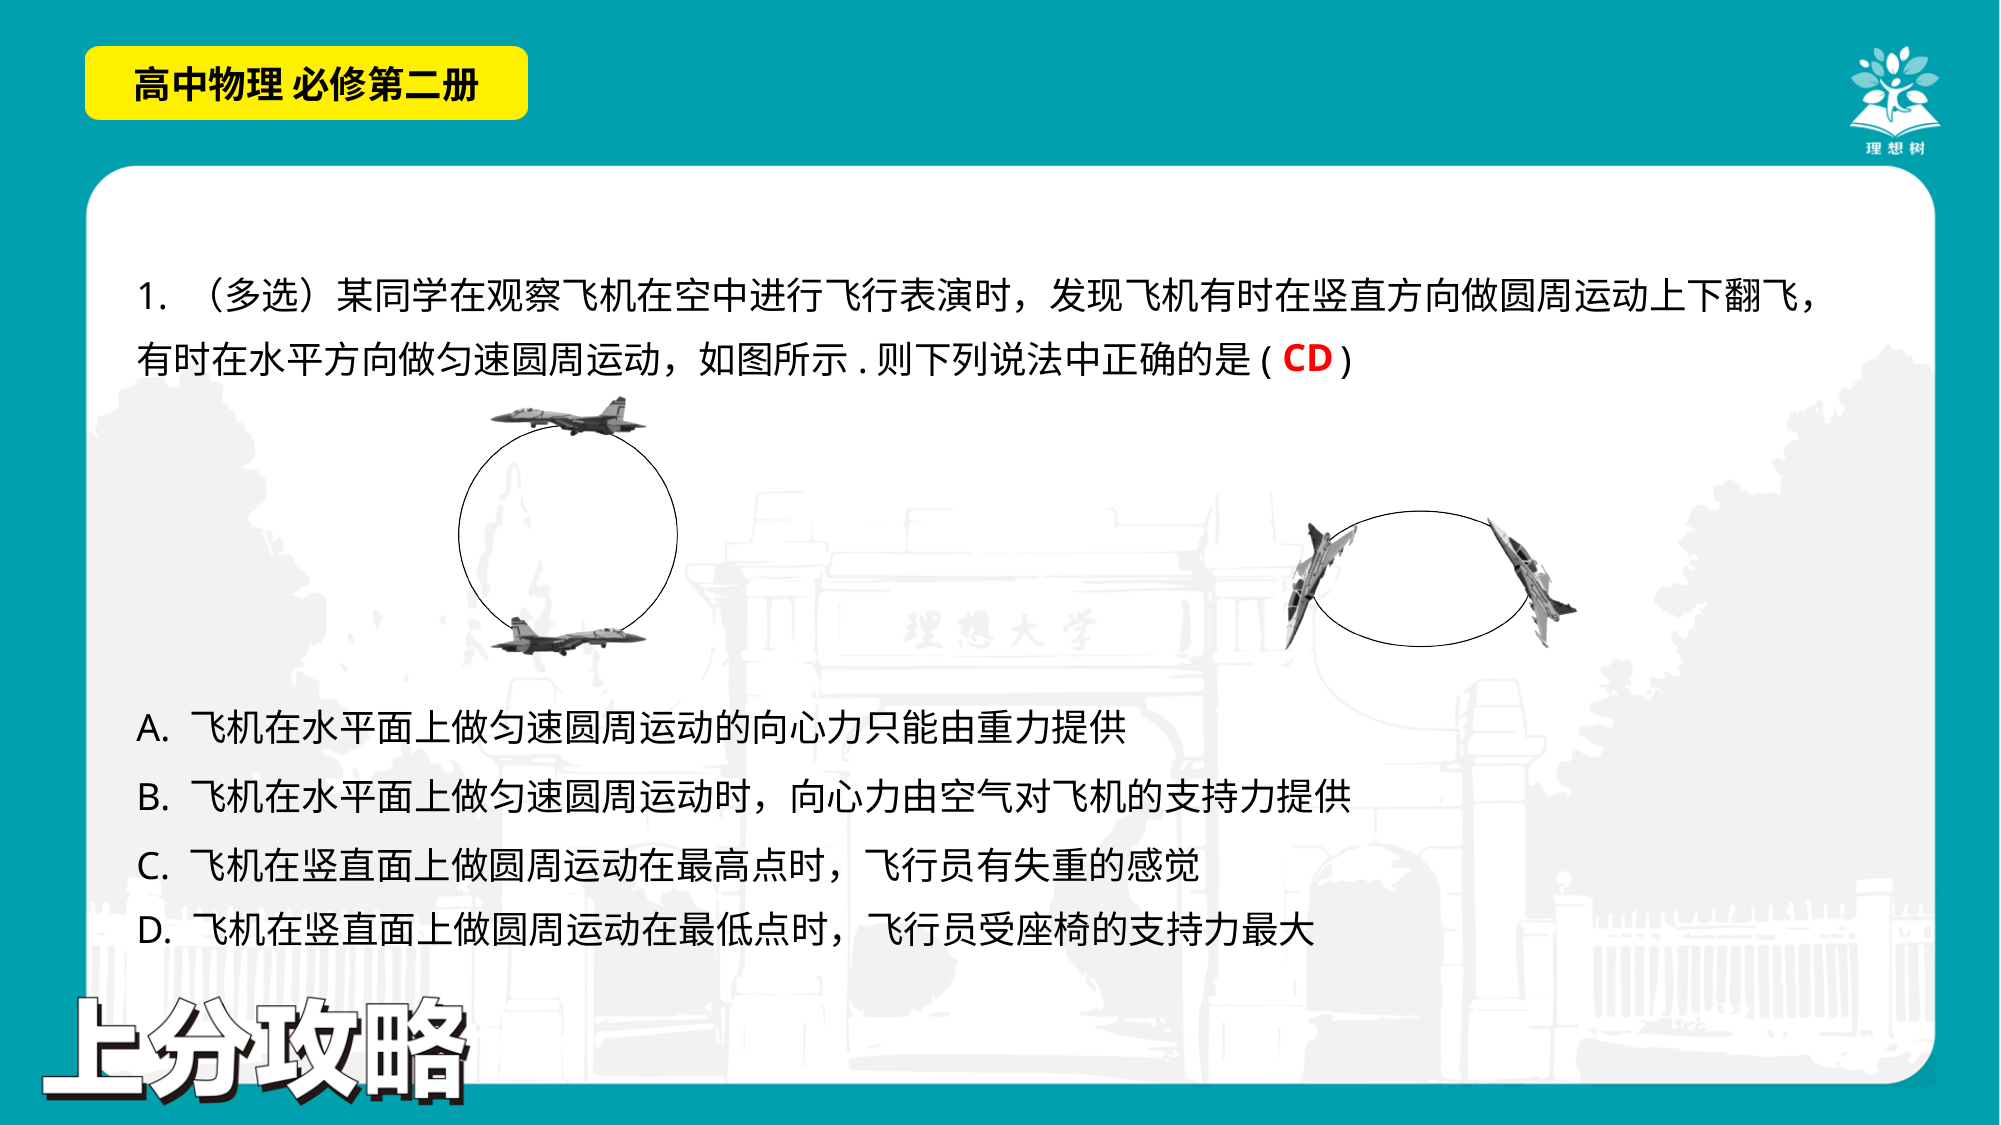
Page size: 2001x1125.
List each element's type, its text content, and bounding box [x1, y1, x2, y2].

picture [0, 0, 2000, 1125]
text_box A. 飞机在水平面上做匀速圆周运动的向心力只能由重力提供 B. 飞机在水平面上做匀速圆周运动时，向心力由空气对飞机的支持力提供 C. 飞机在竖直面上做圆周运动在最高点时，飞行员有失重的感觉 D. 飞机在竖直面上做圆周运动在最低点时，飞行员受座椅的支持力最大 [136, 680, 1865, 945]
text_box CD [1267, 314, 1349, 373]
text_box 1. （多选）某同学在观察飞机在空中进行飞行表演时，发现飞机有时在竖直方向做圆周运动上下翻飞， 有时在水平方向做匀速圆周运动，如图所示.则下列说法中正确的是( ) [136, 247, 1865, 375]
